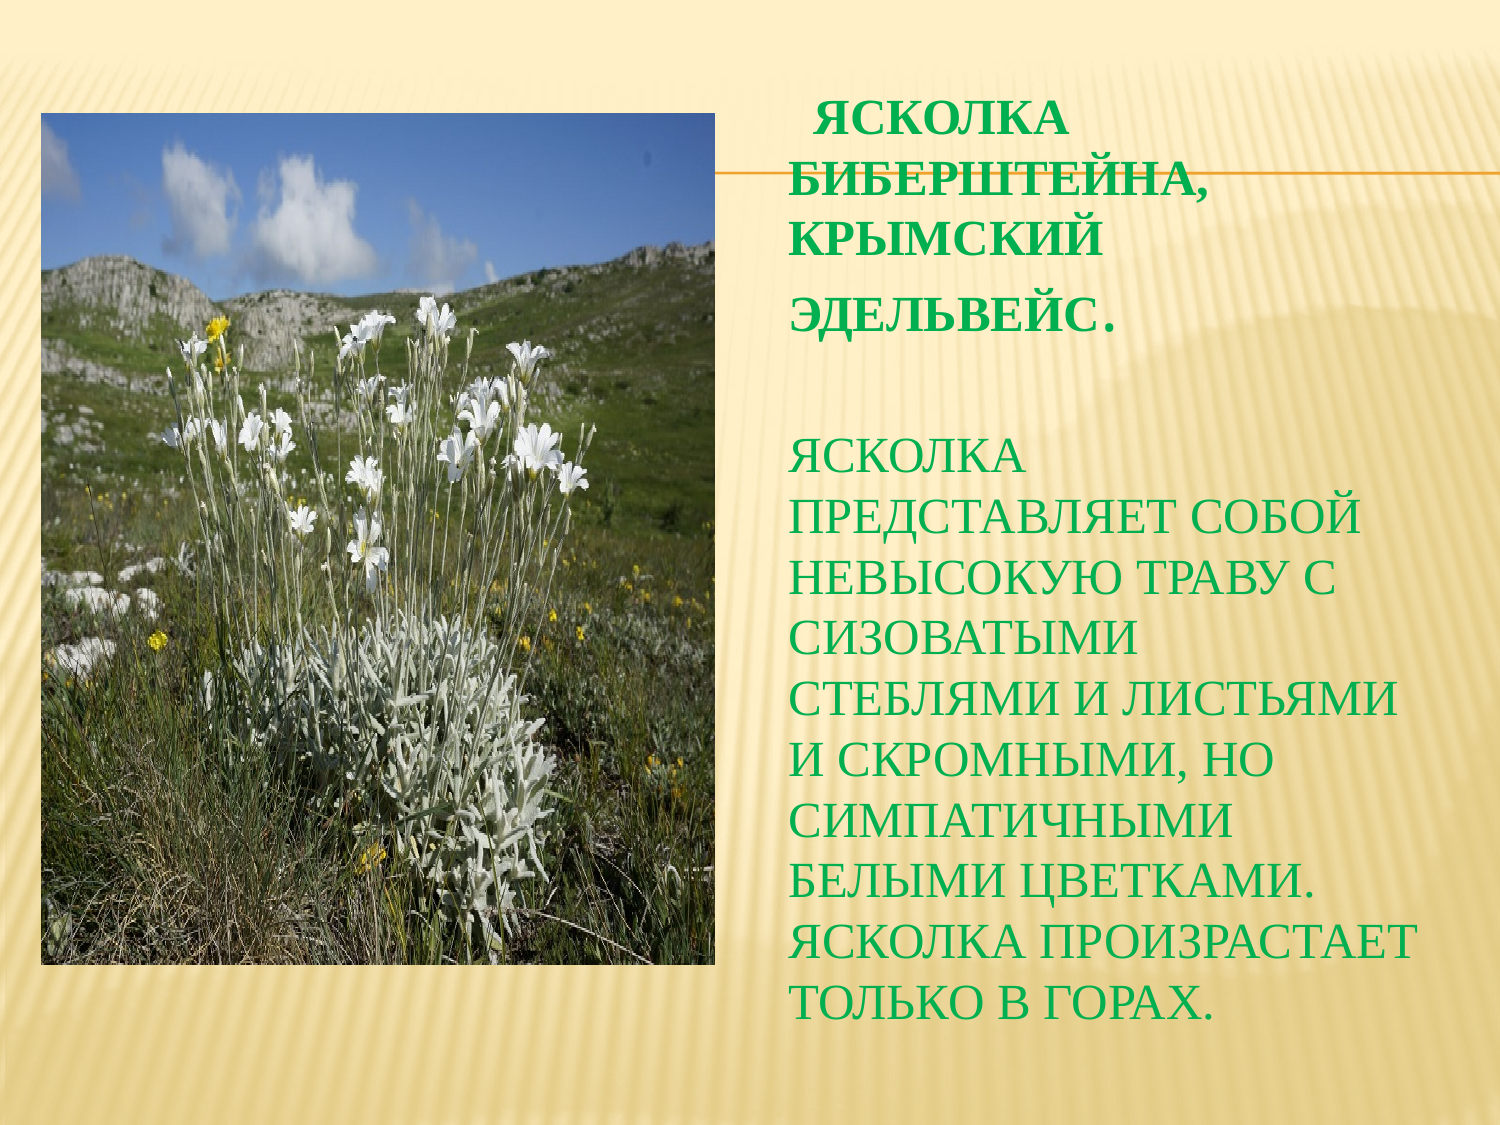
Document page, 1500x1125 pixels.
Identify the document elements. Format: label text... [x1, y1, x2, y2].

picture [40, 113, 715, 965]
title Ясколка Биберштейна, крымский эдельвейс. Ясколка представляет собой невысокую траву с сизоватыми стеблями и листьями и скромными, но симпатичными белыми цветками. Ясколка произрастает только в горах. [773, 42, 1436, 1071]
